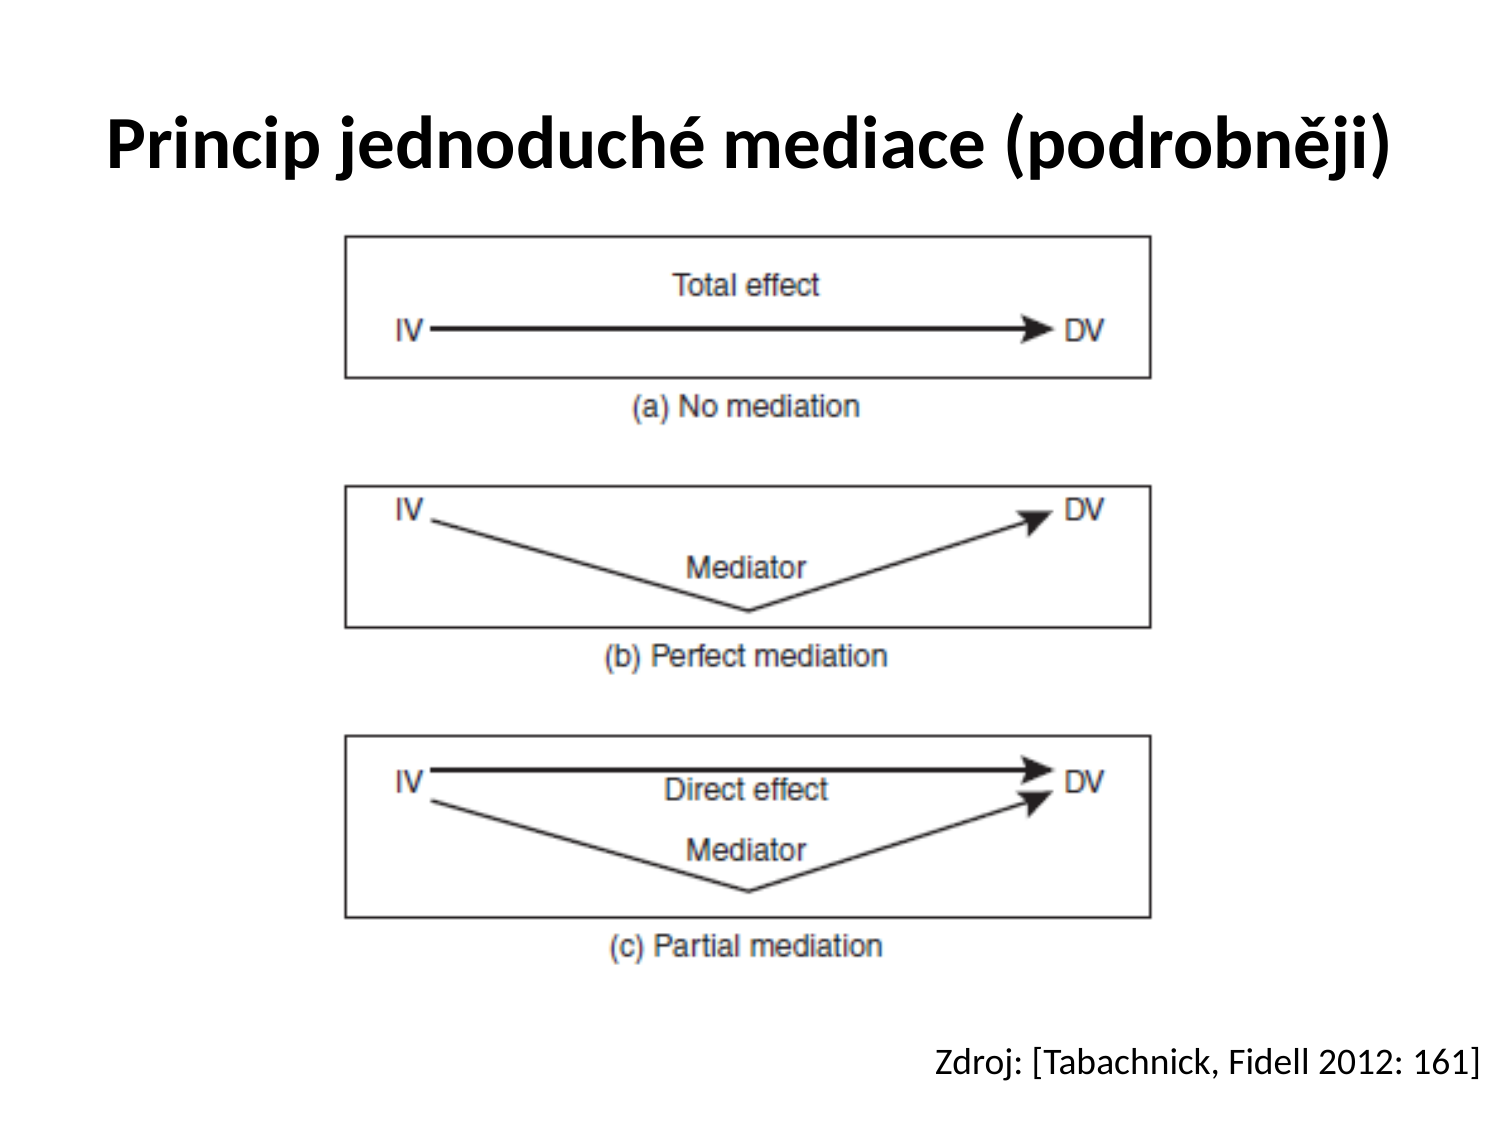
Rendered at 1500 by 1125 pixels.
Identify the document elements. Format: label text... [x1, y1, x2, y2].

text_box Zdroj: [Tabachnick, Fidell 2012: 161] [920, 1029, 1497, 1090]
picture [330, 220, 1170, 970]
title Princip jednoduché mediace (podrobněji) [75, 45, 1425, 233]
